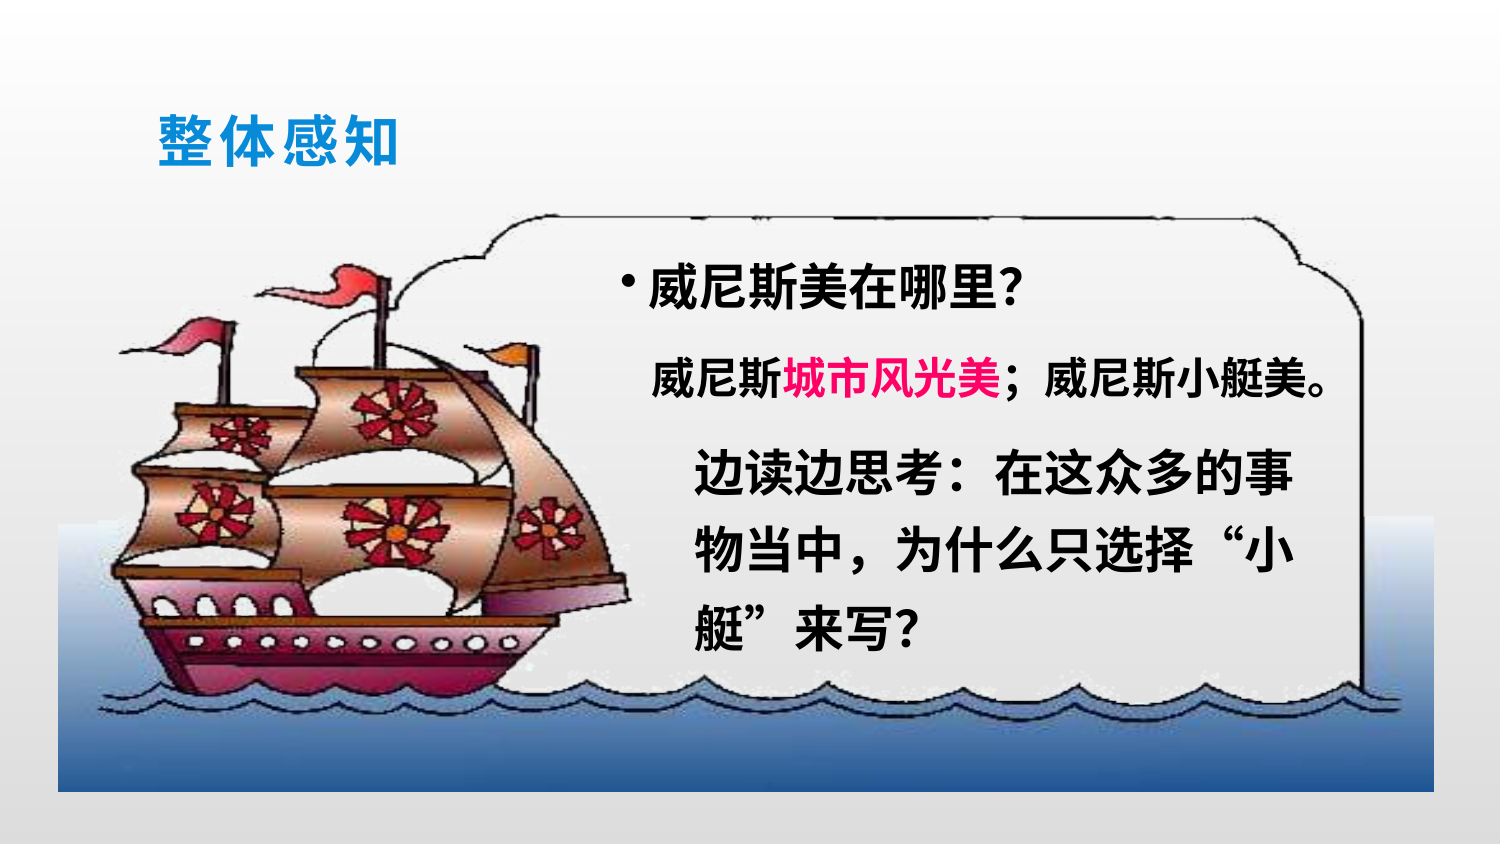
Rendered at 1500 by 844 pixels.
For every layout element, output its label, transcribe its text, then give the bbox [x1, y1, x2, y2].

text_box 整体感知 [146, 100, 426, 165]
picture [58, 165, 1434, 792]
